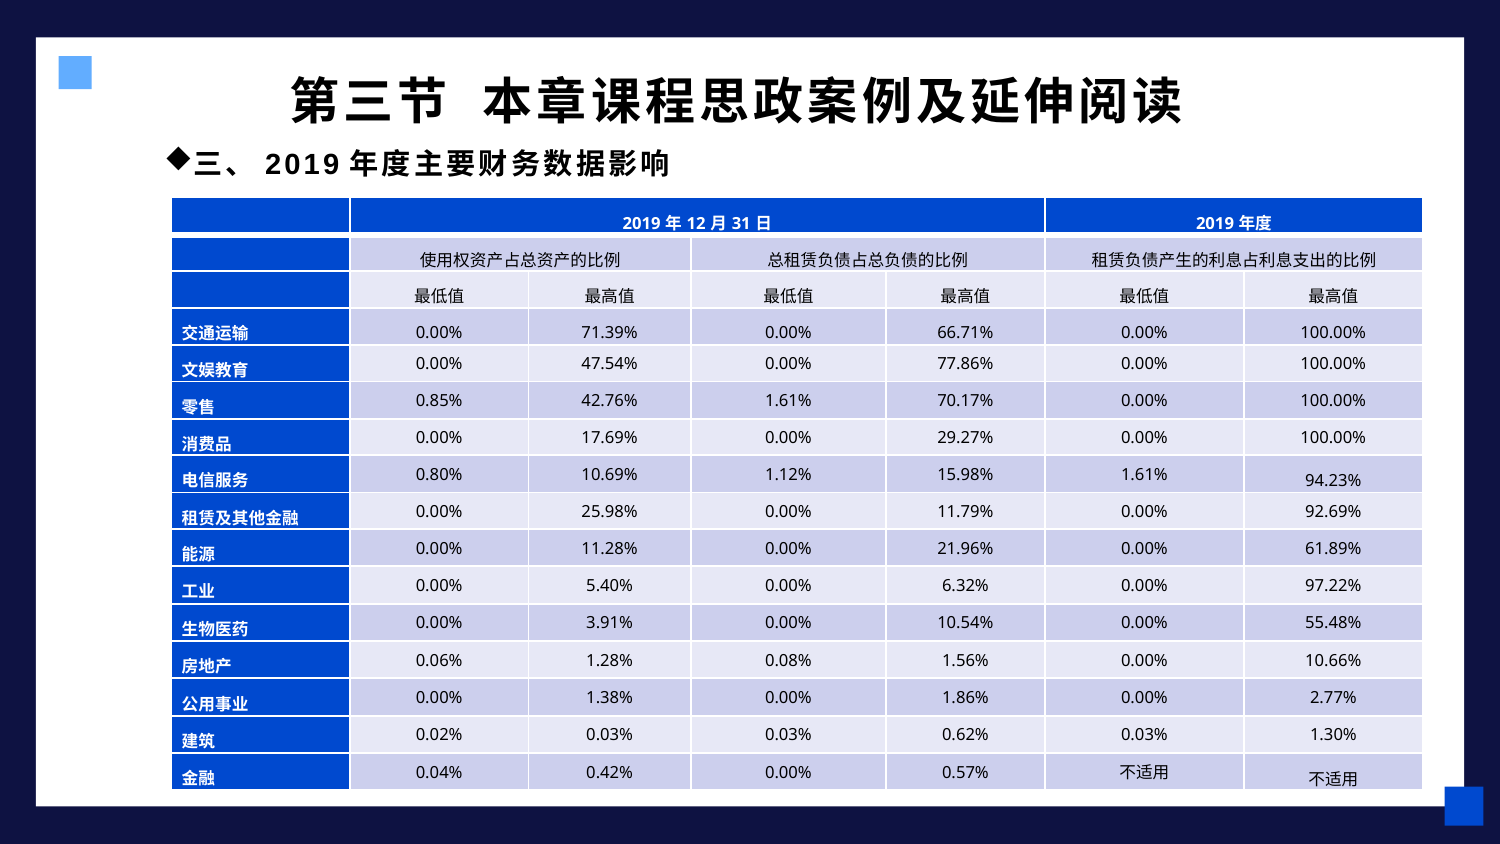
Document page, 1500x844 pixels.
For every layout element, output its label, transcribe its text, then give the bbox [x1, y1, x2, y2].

table_cell 0.00% [351, 605, 528, 640]
table_cell 0.00% [351, 679, 528, 715]
table_cell 金融 [172, 754, 349, 789]
table_cell 0.02% [351, 717, 528, 752]
table_cell 0.00% [351, 346, 528, 381]
table_cell 100.00% [1245, 346, 1422, 381]
table_cell 工业 [172, 567, 349, 603]
table_cell 61.89% [1245, 530, 1422, 565]
table_cell 不适用 [1046, 754, 1243, 789]
table_cell 10.66% [1245, 642, 1422, 677]
table_cell 1.61% [692, 382, 885, 418]
table_cell 0.00% [1046, 642, 1243, 677]
table_cell 生物医药 [172, 605, 349, 640]
table_cell 0.00% [692, 493, 885, 528]
table_cell 17.69% [529, 420, 690, 454]
table_cell 0.57% [887, 754, 1044, 789]
table_cell 使用权资产占总资产的比例 [351, 238, 690, 270]
table_cell 100.00% [1245, 309, 1422, 344]
table_cell 租赁负债产生的利息占利息支出的比例 [1046, 238, 1422, 270]
table_cell 0.03% [529, 717, 690, 752]
table_cell 15.98% [887, 456, 1044, 492]
table_cell 21.96% [887, 530, 1044, 565]
table_cell 建筑 [172, 717, 349, 752]
table_cell 1.12% [692, 456, 885, 492]
table_cell 100.00% [1245, 382, 1422, 418]
table_cell 0.00% [692, 530, 885, 565]
table_cell 25.98% [529, 493, 690, 528]
table_cell 92.69% [1245, 493, 1422, 528]
table_cell 0.00% [1046, 309, 1243, 344]
table_cell 文娱教育 [172, 346, 349, 381]
table_cell 0.00% [1046, 346, 1243, 381]
table_cell 0.06% [351, 642, 528, 677]
table_cell 租赁及其他金融 [172, 493, 349, 528]
table_cell 5.40% [529, 567, 690, 603]
table_cell 0.00% [692, 567, 885, 603]
table_cell 71.39% [529, 309, 690, 344]
table_cell 0.00% [351, 567, 528, 603]
table_cell 100.00% [1245, 420, 1422, 454]
table_header 2019年度 [1046, 198, 1422, 232]
table_cell 最高值 [529, 272, 690, 307]
table_cell 47.54% [529, 346, 690, 381]
table_cell 公用事业 [172, 679, 349, 715]
table_header [172, 198, 349, 232]
table_cell 0.00% [351, 309, 528, 344]
table_cell 70.17% [887, 382, 1044, 418]
table_cell 0.00% [351, 493, 528, 528]
table_header 2019年12月31日 [351, 198, 1044, 232]
table_cell 29.27% [887, 420, 1044, 454]
table_cell [172, 238, 349, 270]
table_cell 0.00% [1046, 567, 1243, 603]
table_cell 1.38% [529, 679, 690, 715]
table_cell 97.22% [1245, 567, 1422, 603]
table_cell 11.28% [529, 530, 690, 565]
table_cell 2.77% [1245, 679, 1422, 715]
table_cell 0.62% [887, 717, 1044, 752]
table_cell 房地产 [172, 642, 349, 677]
table_cell 0.85% [351, 382, 528, 418]
table_cell 0.03% [692, 717, 885, 752]
table_cell 3.91% [529, 605, 690, 640]
table_cell 0.00% [1046, 530, 1243, 565]
table_cell 最低值 [351, 272, 528, 307]
table_cell 最低值 [692, 272, 885, 307]
table_cell 最高值 [887, 272, 1044, 307]
table_cell 10.69% [529, 456, 690, 492]
table_cell 0.42% [529, 754, 690, 789]
table_cell 0.00% [692, 679, 885, 715]
table_cell 消费品 [172, 420, 349, 454]
table_cell 0.04% [351, 754, 528, 789]
table_cell 1.86% [887, 679, 1044, 715]
table_cell 0.00% [1046, 605, 1243, 640]
table_cell 1.30% [1245, 717, 1422, 752]
table_cell 55.48% [1245, 605, 1422, 640]
table_cell 0.80% [351, 456, 528, 492]
table_cell 最高值 [1245, 272, 1422, 307]
table_cell 0.00% [692, 605, 885, 640]
table_cell 0.00% [1046, 679, 1243, 715]
title 第三节 本章课程思政案例及延伸阅读 [141, 48, 1327, 138]
table_cell 0.00% [1046, 420, 1243, 454]
table_cell 0.00% [692, 754, 885, 789]
table_cell [172, 272, 349, 307]
table_cell 66.71% [887, 309, 1044, 344]
table_cell 零售 [172, 382, 349, 418]
table_cell 10.54% [887, 605, 1044, 640]
table_cell 0.00% [1046, 493, 1243, 528]
table_cell 0.00% [351, 420, 528, 454]
table_cell 最低值 [1046, 272, 1243, 307]
table_cell 电信服务 [172, 456, 349, 492]
table_cell 交通运输 [172, 309, 349, 344]
table_cell 11.79% [887, 493, 1044, 528]
table_cell 1.61% [1046, 456, 1243, 492]
table_cell 1.28% [529, 642, 690, 677]
table_cell 总租赁负债占总负债的比例 [692, 238, 1044, 270]
table_cell 77.86% [887, 346, 1044, 381]
table_cell 0.00% [692, 346, 885, 381]
table_cell 能源 [172, 530, 349, 565]
table_cell 0.08% [692, 642, 885, 677]
table_cell 0.00% [692, 309, 885, 344]
table_cell 不适用 [1245, 754, 1422, 789]
table_cell 0.00% [351, 530, 528, 565]
list 三、2019年度主要财务数据影响 [147, 138, 1376, 563]
table_cell 94.23% [1245, 456, 1422, 492]
table_cell 0.03% [1046, 717, 1243, 752]
table_cell 0.00% [1046, 382, 1243, 418]
table_cell 42.76% [529, 382, 690, 418]
table_cell 1.56% [887, 642, 1044, 677]
table_cell 6.32% [887, 567, 1044, 603]
table_cell 0.00% [692, 420, 885, 454]
